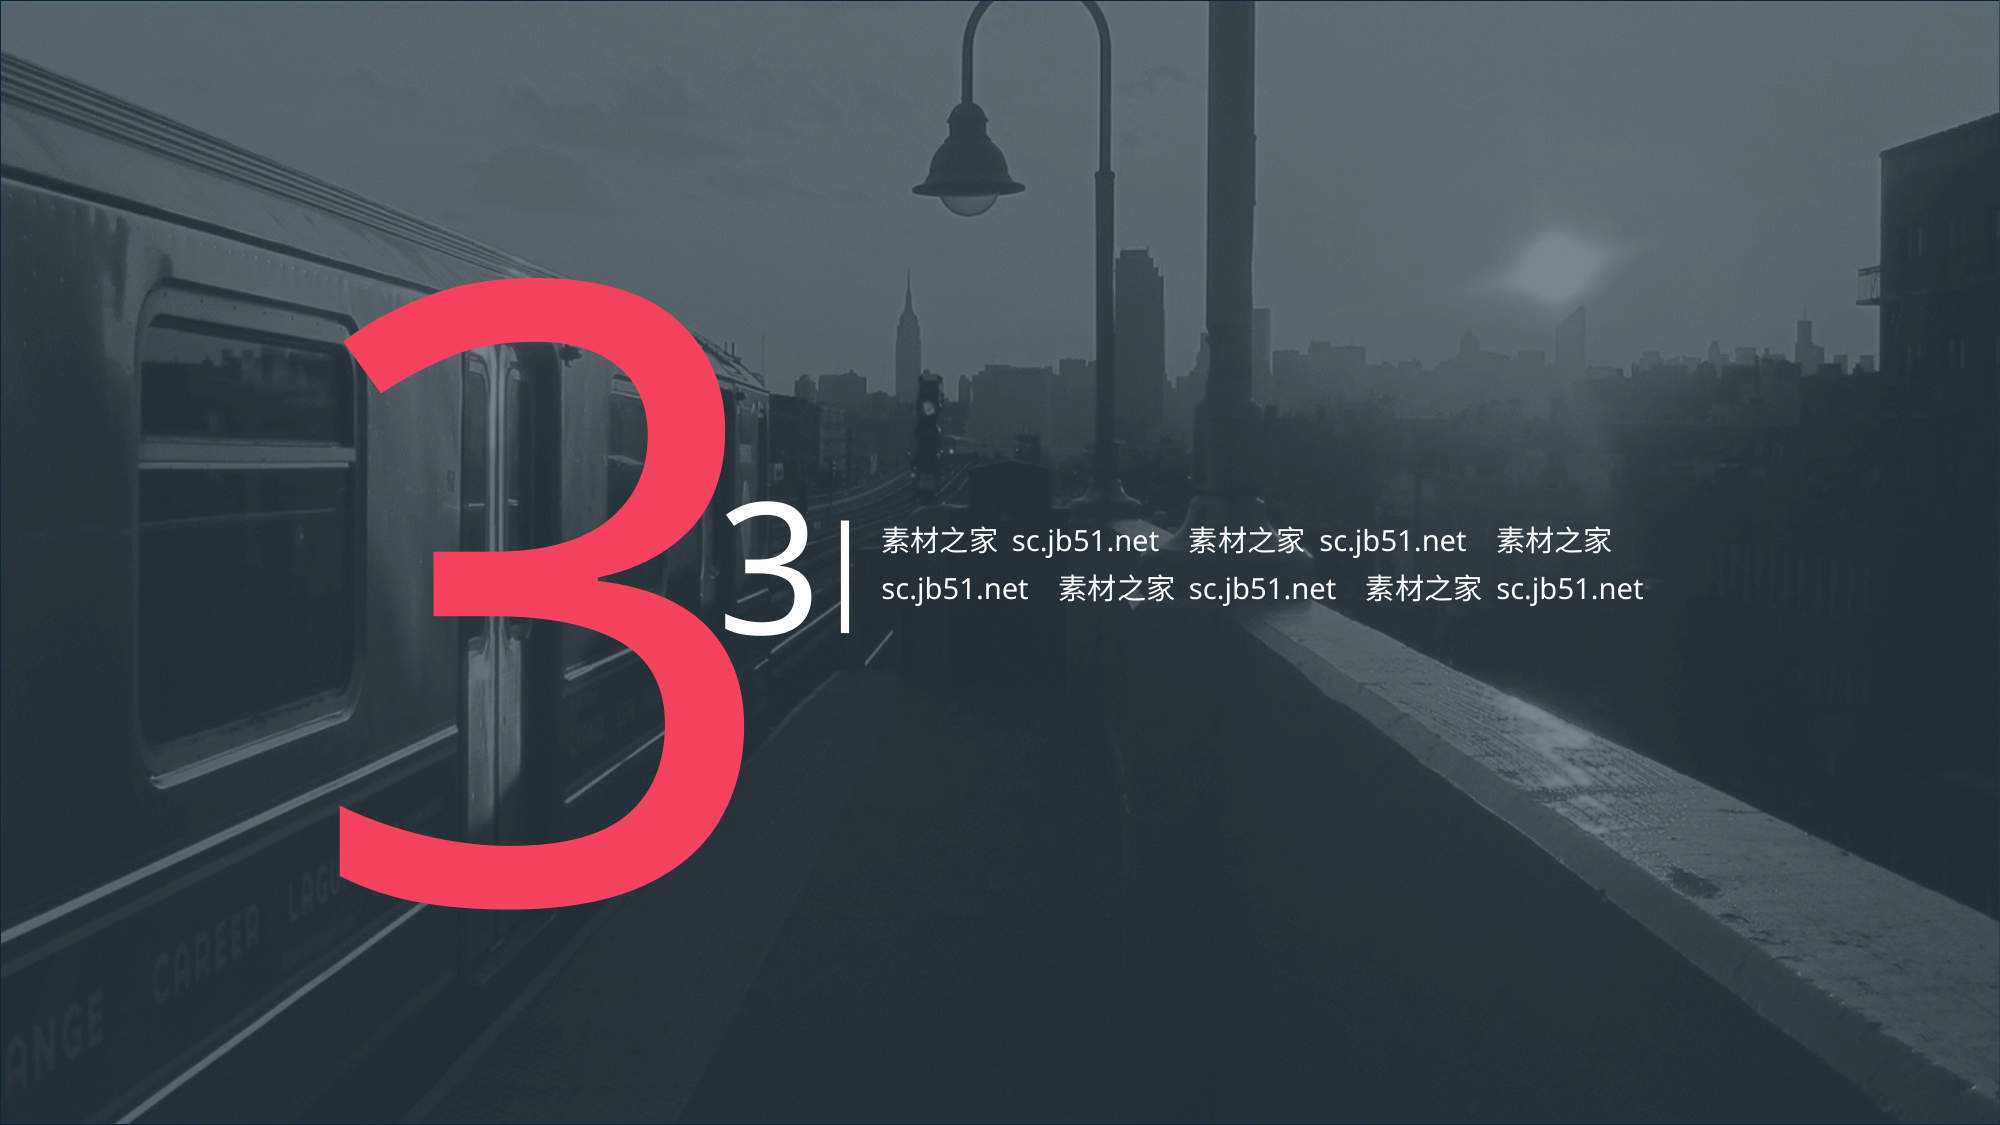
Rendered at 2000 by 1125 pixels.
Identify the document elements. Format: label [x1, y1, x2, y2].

text_box [286, 33, 1713, 1092]
picture [0, 0, 2000, 1125]
